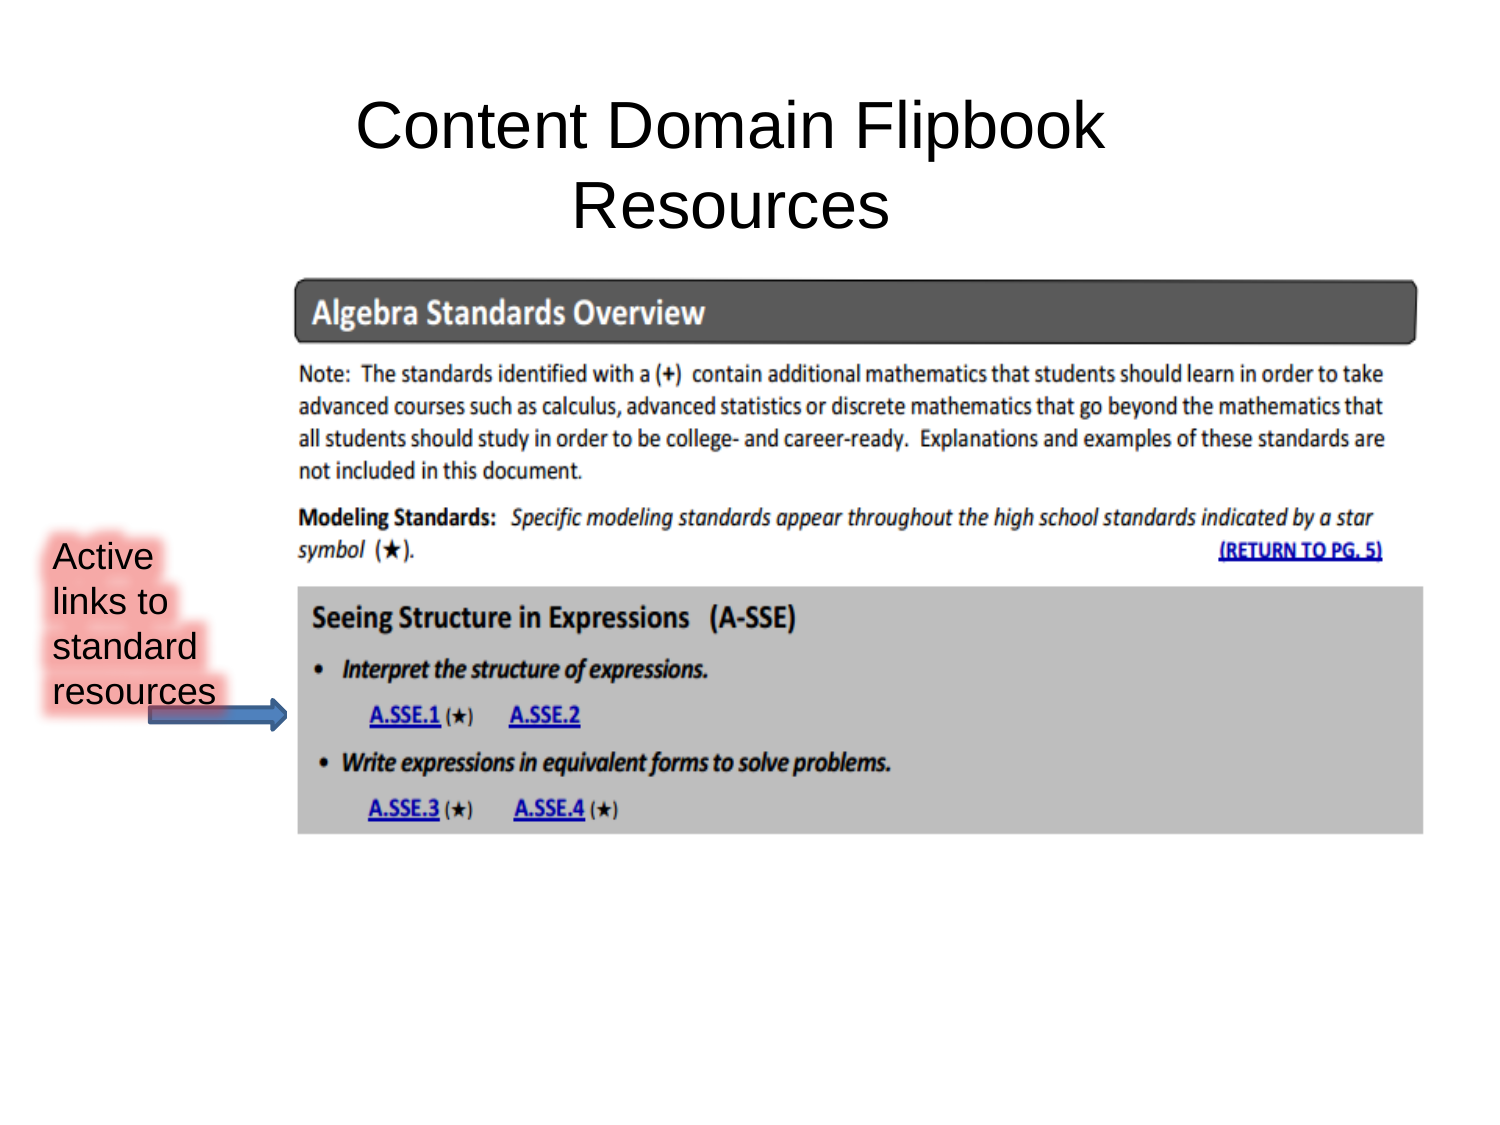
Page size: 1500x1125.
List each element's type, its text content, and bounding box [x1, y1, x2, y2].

picture [287, 262, 1426, 838]
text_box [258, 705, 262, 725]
text_box Content Domain Flipbook Resources [187, 74, 1275, 250]
text_box Active links to standard resources [37, 524, 250, 720]
text_box [262, 698, 282, 732]
